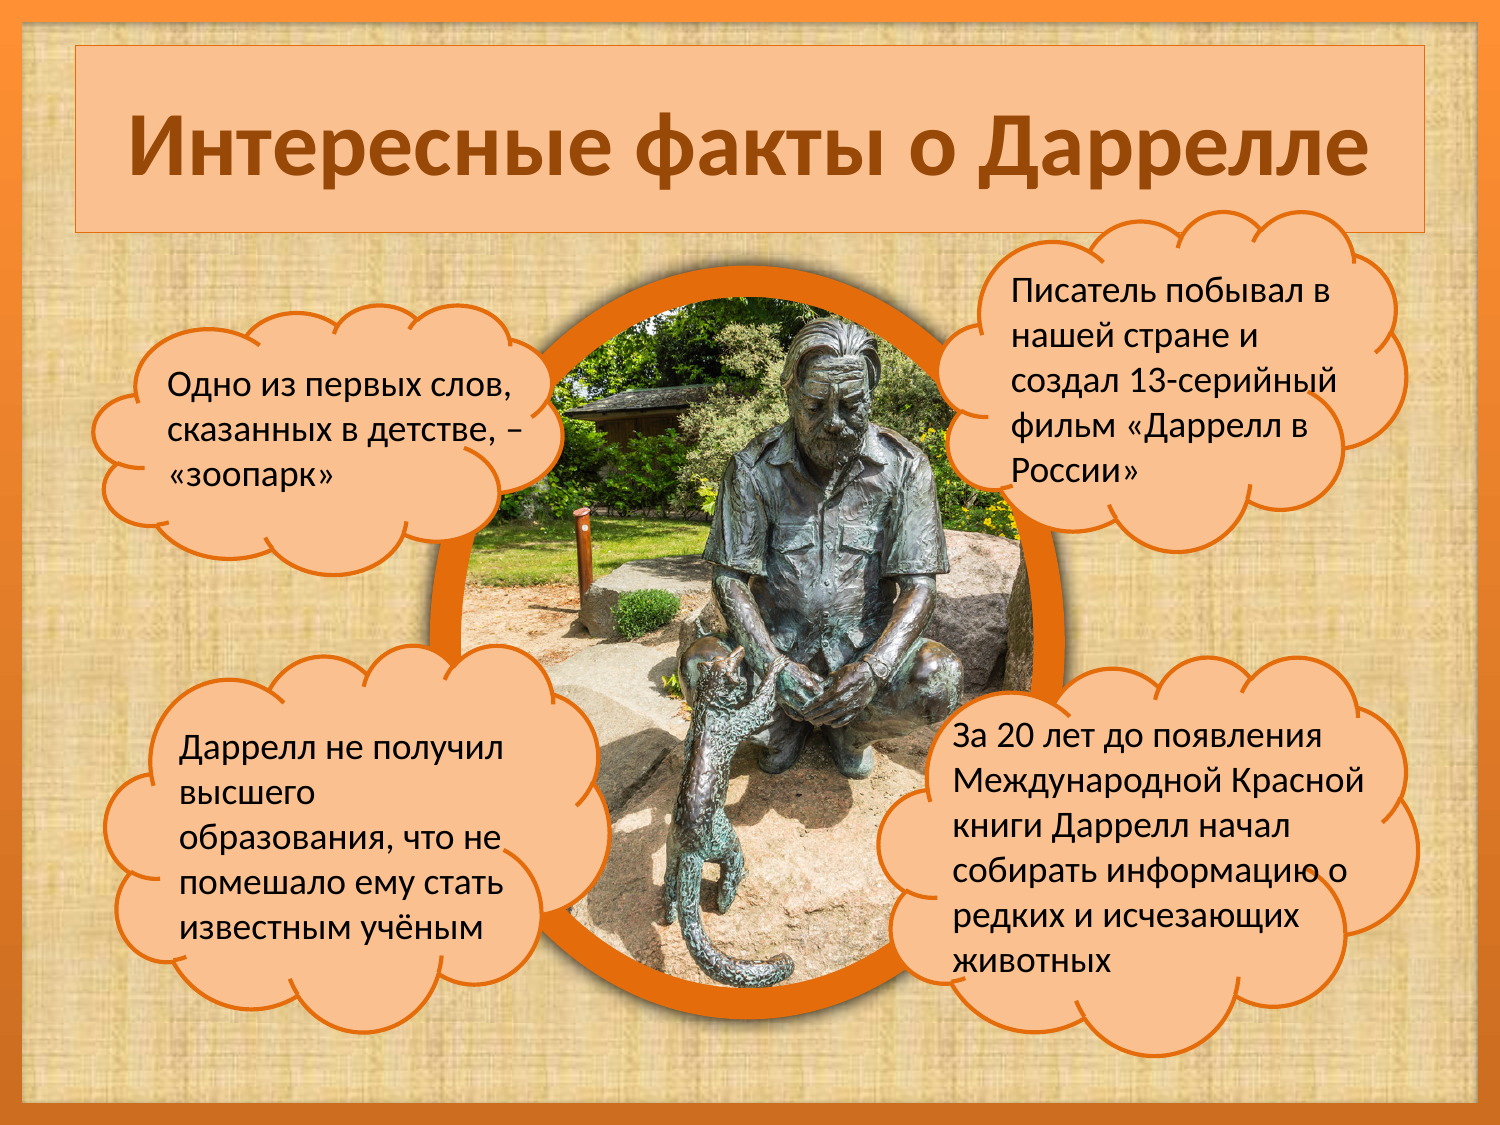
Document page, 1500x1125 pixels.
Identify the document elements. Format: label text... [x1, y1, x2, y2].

text_box [1004, 209, 1365, 257]
title Интересные факты о Даррелле [75, 45, 1425, 233]
text_box [1407, 804, 1421, 897]
text_box [102, 643, 439, 1035]
text_box [91, 303, 439, 578]
text_box [1054, 498, 1321, 555]
text_box Одно из первых слов, сказанных в детстве, – «зоопарк» [152, 351, 439, 502]
text_box Даррелл не получил высшего образования, что не помешало ему стать известным учёным [163, 714, 439, 955]
text_box [985, 264, 996, 279]
text_box За 20 лет до появления Международной Красной книги Даррелл начал собирать информацию о редких и исчезающих животных [1054, 703, 1407, 988]
text_box [1383, 270, 1409, 433]
text_box [1054, 655, 1359, 703]
text_box Писатель побывал в нашей стране и создал 13-серийный фильм «Даррелл в России» [996, 257, 1383, 498]
picture [22, 22, 1478, 1103]
text_box [973, 988, 1325, 1059]
